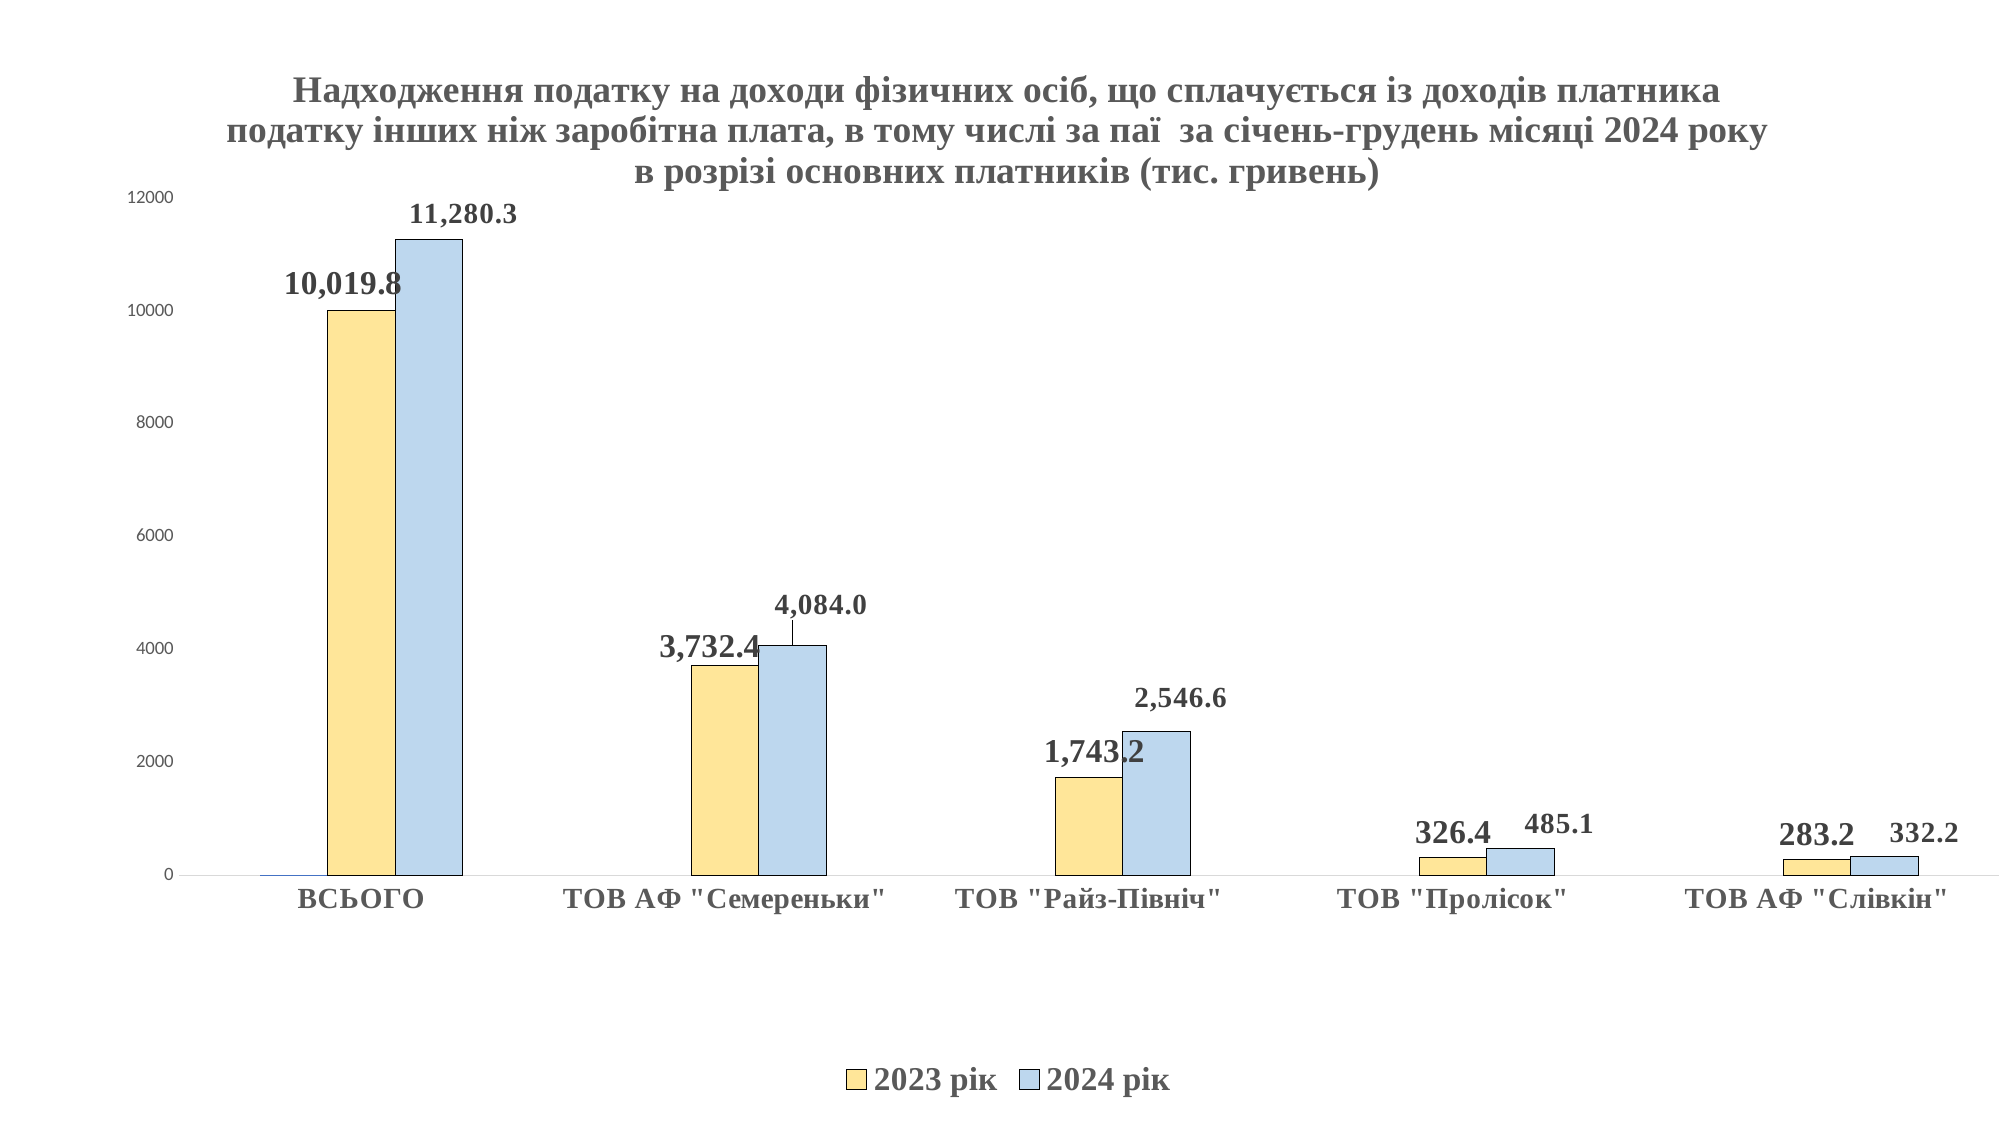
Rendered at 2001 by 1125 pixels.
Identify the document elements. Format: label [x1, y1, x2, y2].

chart [17, 45, 2000, 1106]
